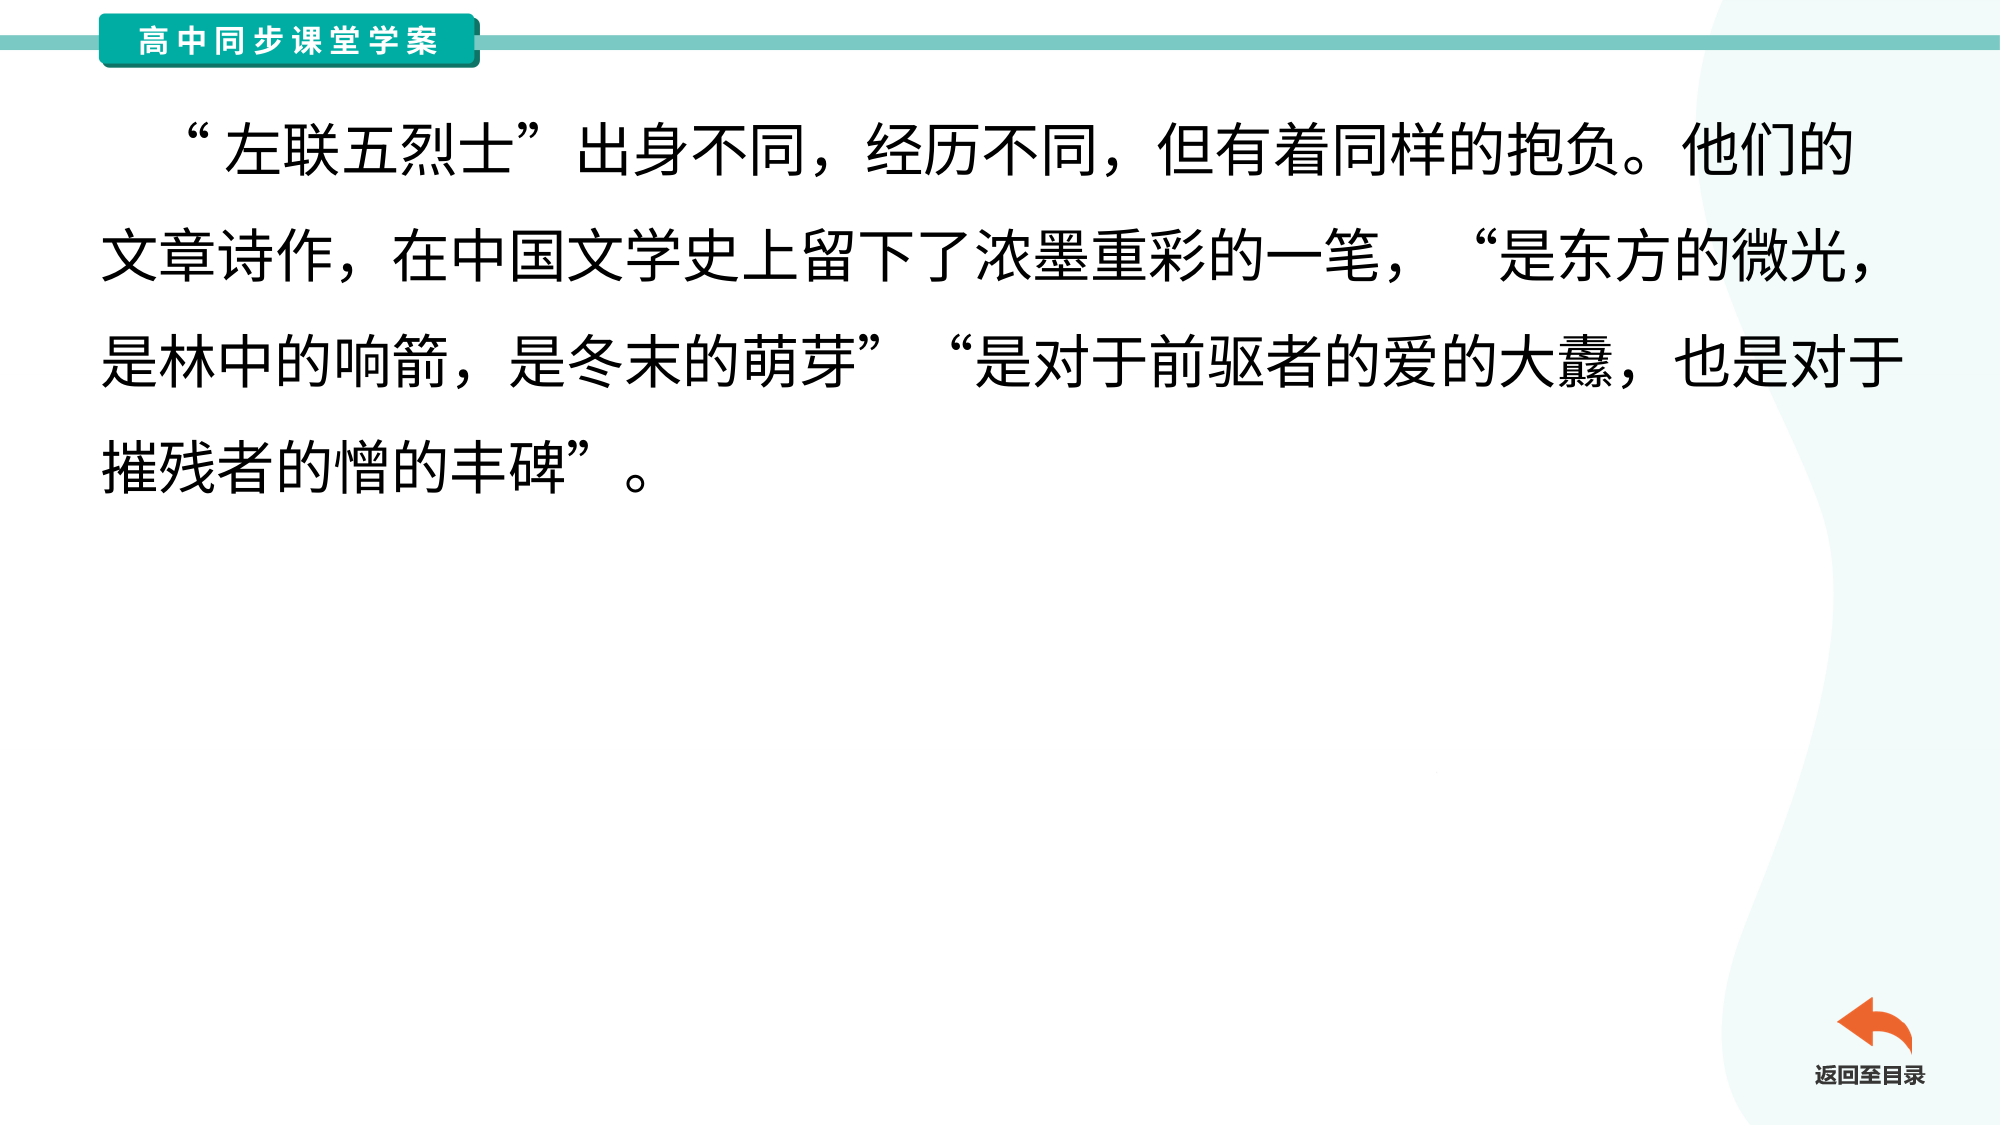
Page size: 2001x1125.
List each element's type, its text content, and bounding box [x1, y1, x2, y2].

text_box “左联五烈士”出身不同，经历不同，但有着同样的抱负。他们的 文章诗作，在中国文学史上留下了浓墨重彩的一笔，“是东方的微光， 是林中的响箭，是冬末的萌芽”“是对于前驱者的爱的大纛，也是对于 摧残者的憎的丰碑”。 [100, 76, 1899, 502]
picture [0, 0, 2000, 1125]
